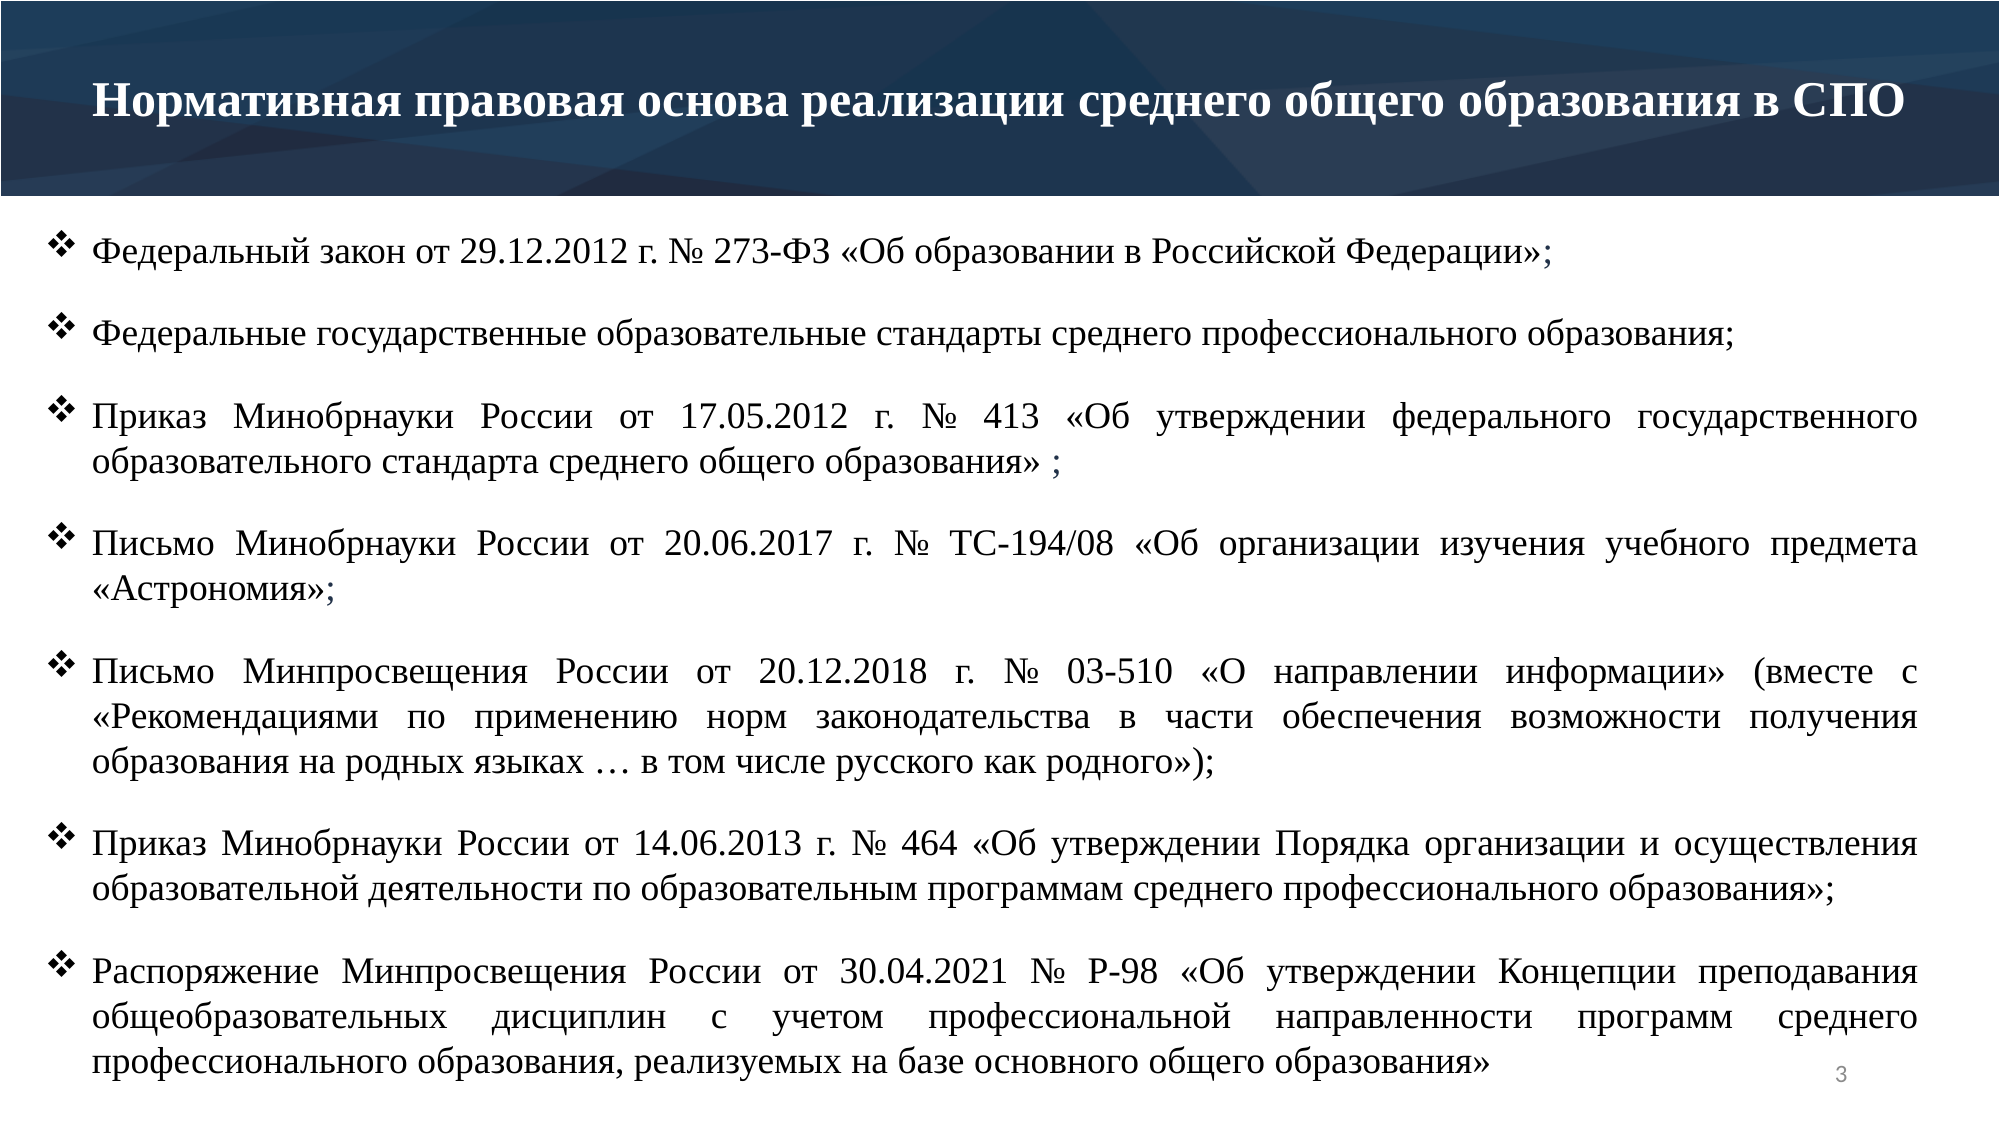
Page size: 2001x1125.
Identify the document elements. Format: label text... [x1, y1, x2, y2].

picture [0, 0, 2000, 199]
text_box Федеральный закон от 29.12.2012 г. № 273-ФЗ «Об образовании в Российской Федерации»; Федеральные государственные образовательные стандарты среднего профессионального образования; Приказ Минобрнауки России от 17.05.2012 г. № 413 «Об утверждении федерального государственного образовательного стандарта среднего общего образования» ; Письмо Минобрнауки России от 20.06.2017 г. № ТС-194/08 «Об организации изучения учебного предмета «Астрономия»; Письмо Минпросвещения России от 20.12.2018 г. № 03-510 «О направлении информации» (вместе с «Рекомендациями по применению норм законодательства в части обеспечения возможности получения образования на родных языках … в том числе русского как родного»); Приказ Минобрнауки России от 14.06.2013 г. № 464 «Об утверждении Порядка организации и осуществления образовательной деятельности по образовательным программам среднего профессионального образования»; Распоряжение Минпросвещения России от 30.04.2021 № Р-98 «Об утверждении Концепции преподавания общеобразовательных дисциплин с учетом профессиональной направленности программ среднего профессионального образования, реализуемых на базе основного общего образования» [30, 218, 1935, 1089]
slide_number 3 [1412, 1042, 1863, 1103]
